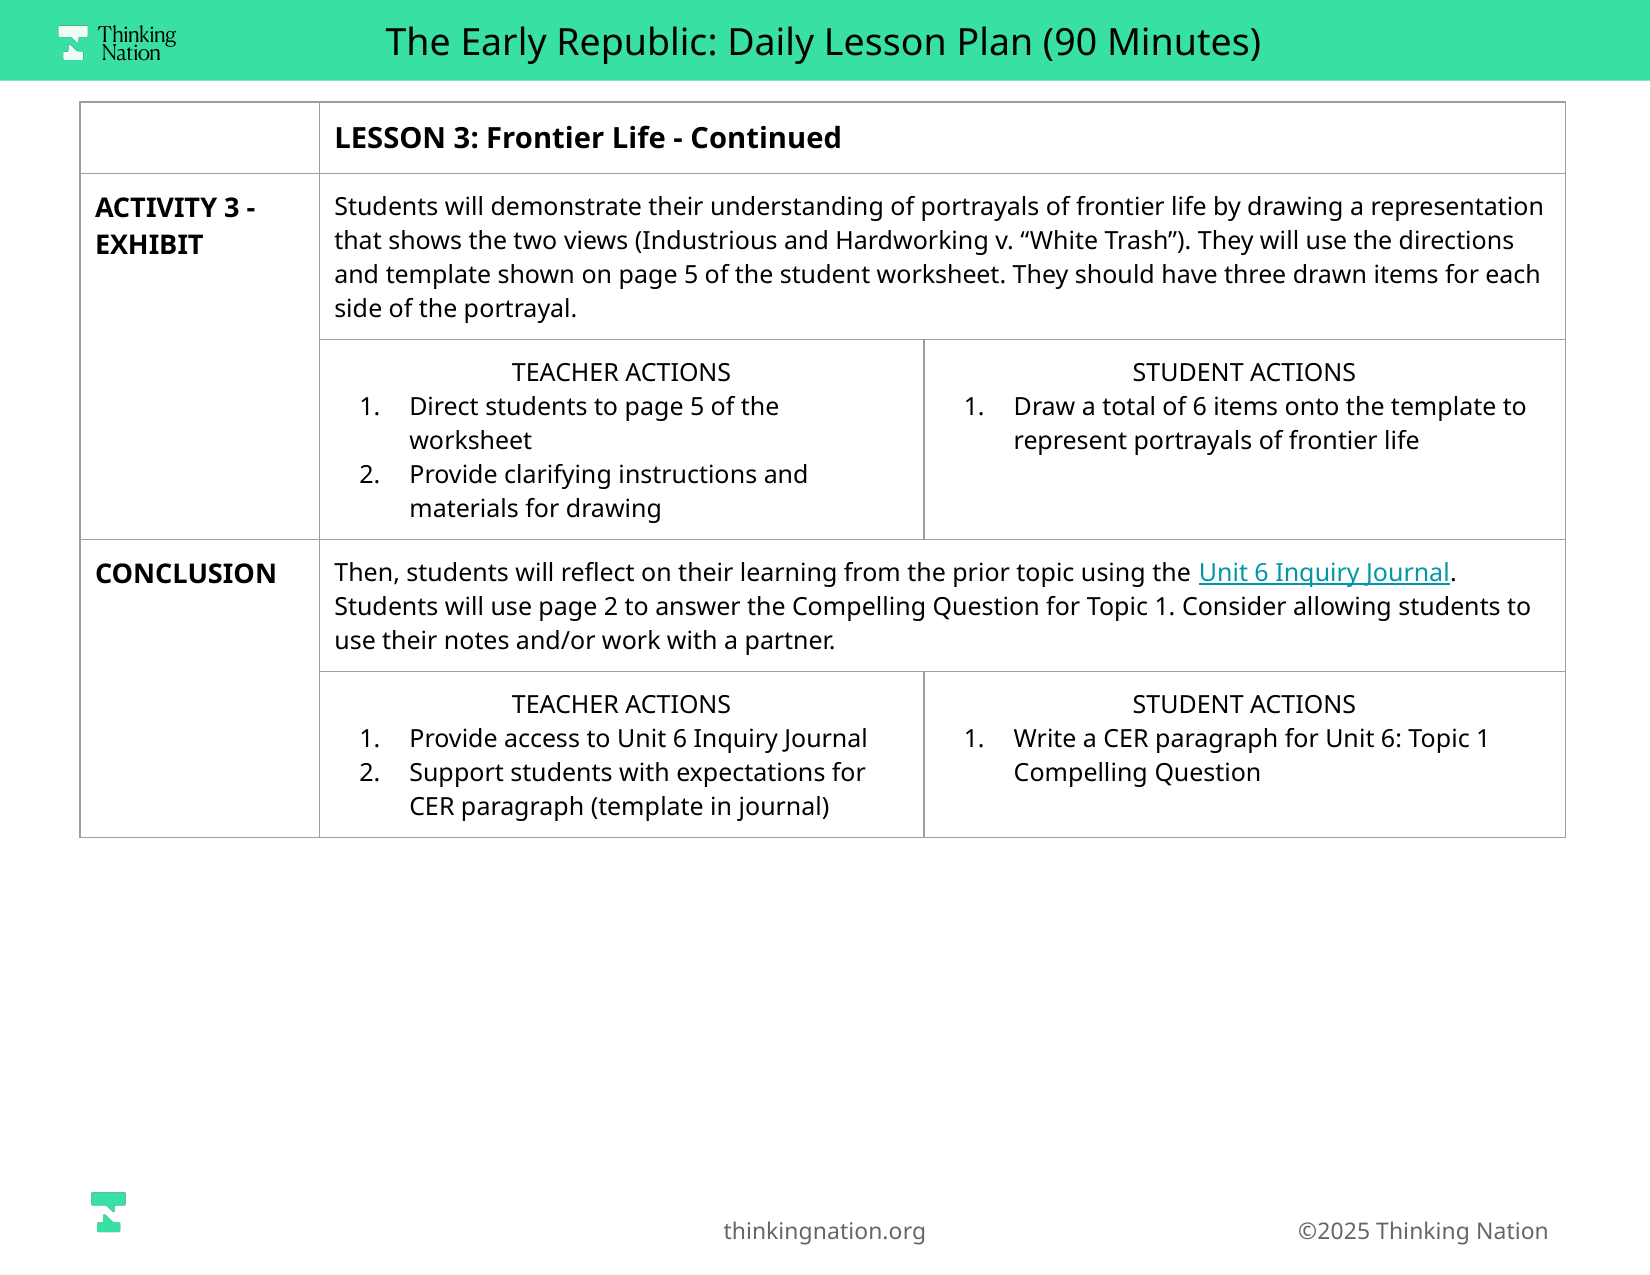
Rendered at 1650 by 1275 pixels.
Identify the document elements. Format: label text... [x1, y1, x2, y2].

text_box thinkingnation.org [629, 1200, 1021, 1240]
text_box ©2025 Thinking Nation [1174, 1200, 1566, 1240]
table_cell STUDENT ACTIONS Write a CER paragraph for Unit 6: Topic 1 Compelling Question [925, 672, 1565, 837]
table_header [81, 103, 319, 173]
table_cell ACTIVITY 3 - EXHIBIT [81, 174, 319, 539]
table_cell CONCLUSION [81, 540, 319, 837]
table_cell Then, students will reflect on their learning from the prior topic using the Unit 6 Inquiry Journal. Students will use page 2 to answer the Compelling Question for Topic 1. Consider allowing students to use their notes and/or work with a partner. [320, 540, 1565, 671]
picture [45, 14, 180, 71]
table_cell TEACHER ACTIONS Direct students to page 5 of the worksheet Provide clarifying instructions and materials for drawing [320, 340, 923, 539]
text_box The Early Republic: Daily Lesson Plan (90 Minutes) [0, 0, 1650, 81]
table_cell Students will demonstrate their understanding of portrayals of frontier life by drawing a representation that shows the two views (Industrious and Hardworking v. “White Trash”). They will use the directions and template shown on page 5 of the student worksheet. They should have three drawn items for each side of the portrayal. [320, 174, 1565, 339]
picture [80, 1184, 136, 1240]
table_cell STUDENT ACTIONS Draw a total of 6 items onto the template to represent portrayals of frontier life [925, 340, 1565, 539]
table_header LESSON 3: Frontier Life - Continued [320, 103, 1565, 173]
table_cell TEACHER ACTIONS Provide access to Unit 6 Inquiry Journal Support students with expectations for CER paragraph (template in journal) [320, 672, 923, 837]
